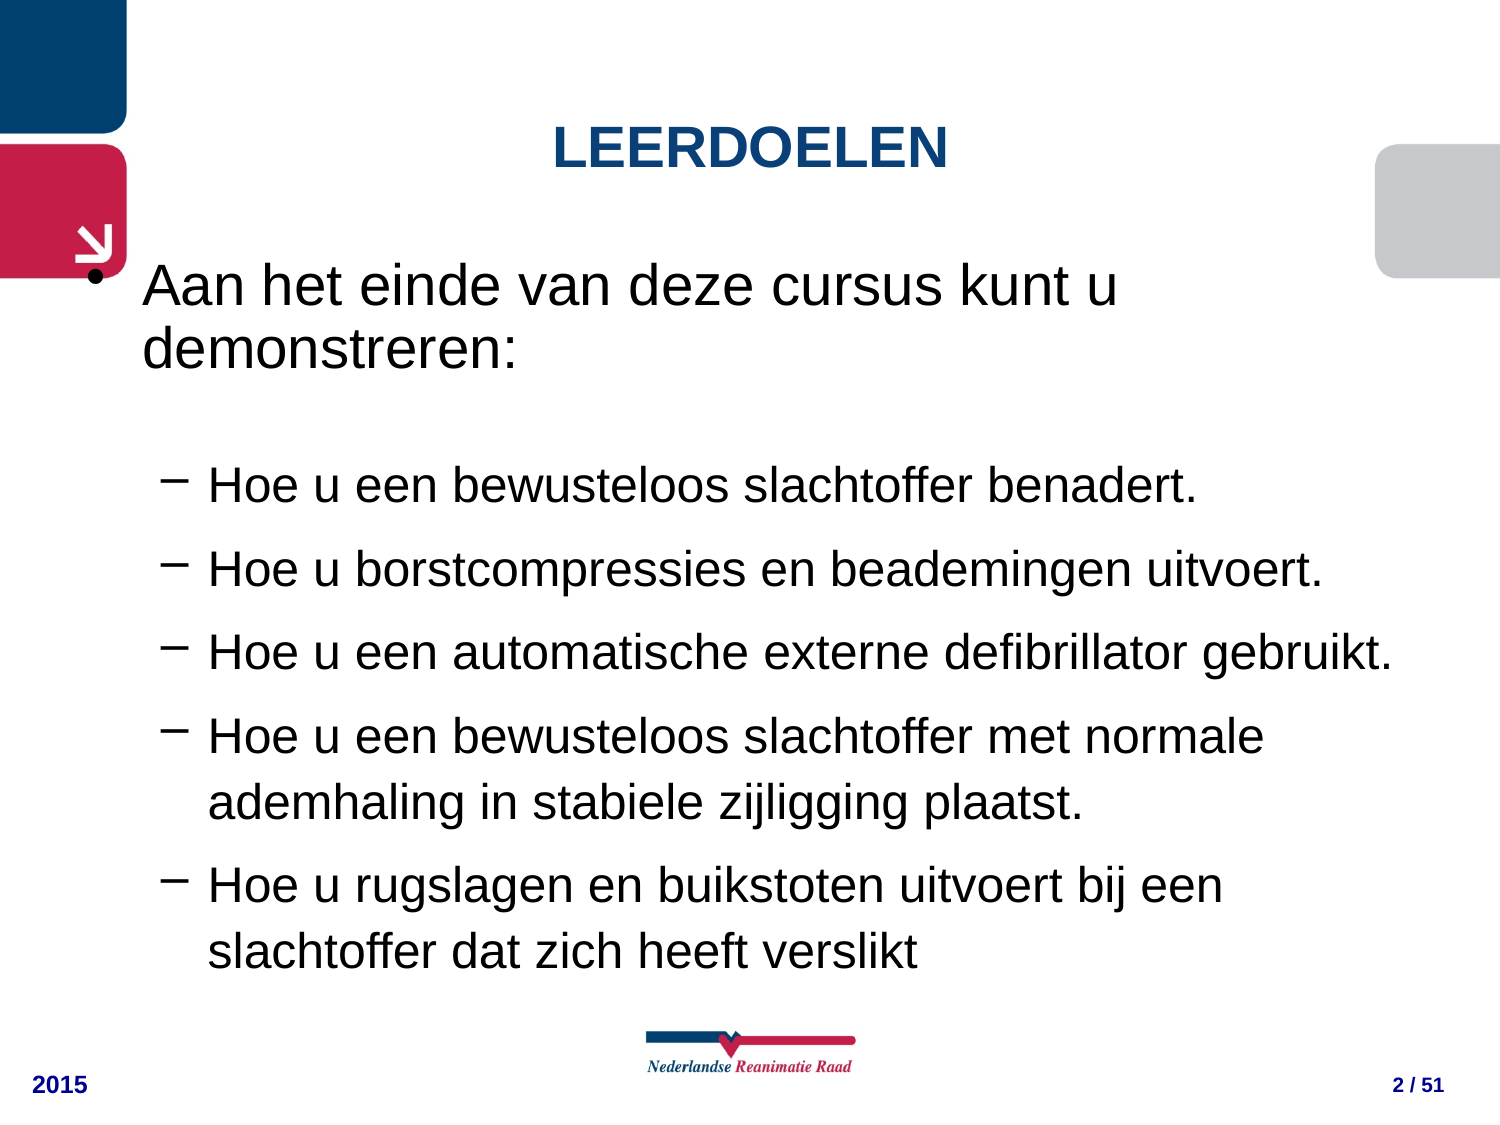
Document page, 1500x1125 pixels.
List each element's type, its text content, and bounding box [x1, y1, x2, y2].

list Aan het einde van deze cursus kunt u demonstreren: Hoe u een bewusteloos slachtoffer benadert. Hoe u borstcompressies en beademingen uitvoert. Hoe u een automatische externe defibrillator gebruikt. Hoe u een bewusteloos slachtoffer met normale ademhaling in stabiele zijligging plaatst. Hoe u rugslagen en buikstoten uitvoert bij een slachtoffer dat zich heeft verslikt [70, 248, 1421, 1085]
picture [0, 0, 1500, 1125]
text_box LEERDOELEN [33, 101, 1468, 177]
